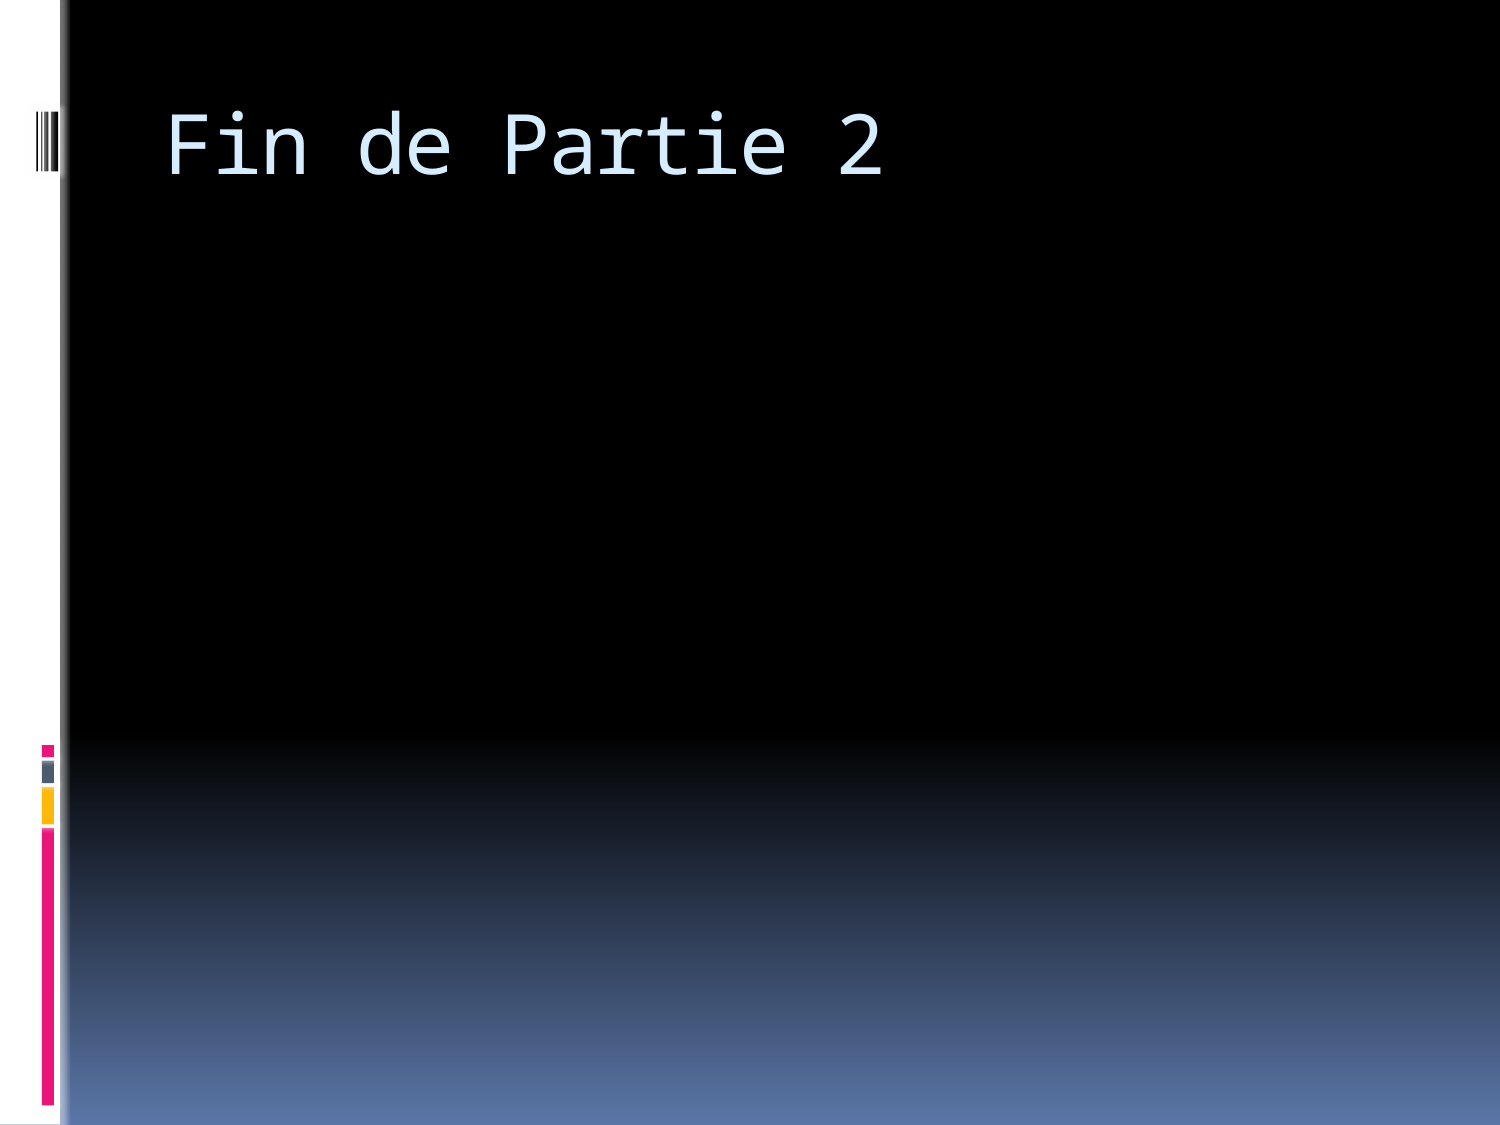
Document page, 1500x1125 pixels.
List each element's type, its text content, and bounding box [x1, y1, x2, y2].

title Fin de Partie 2 [150, 83, 1425, 234]
